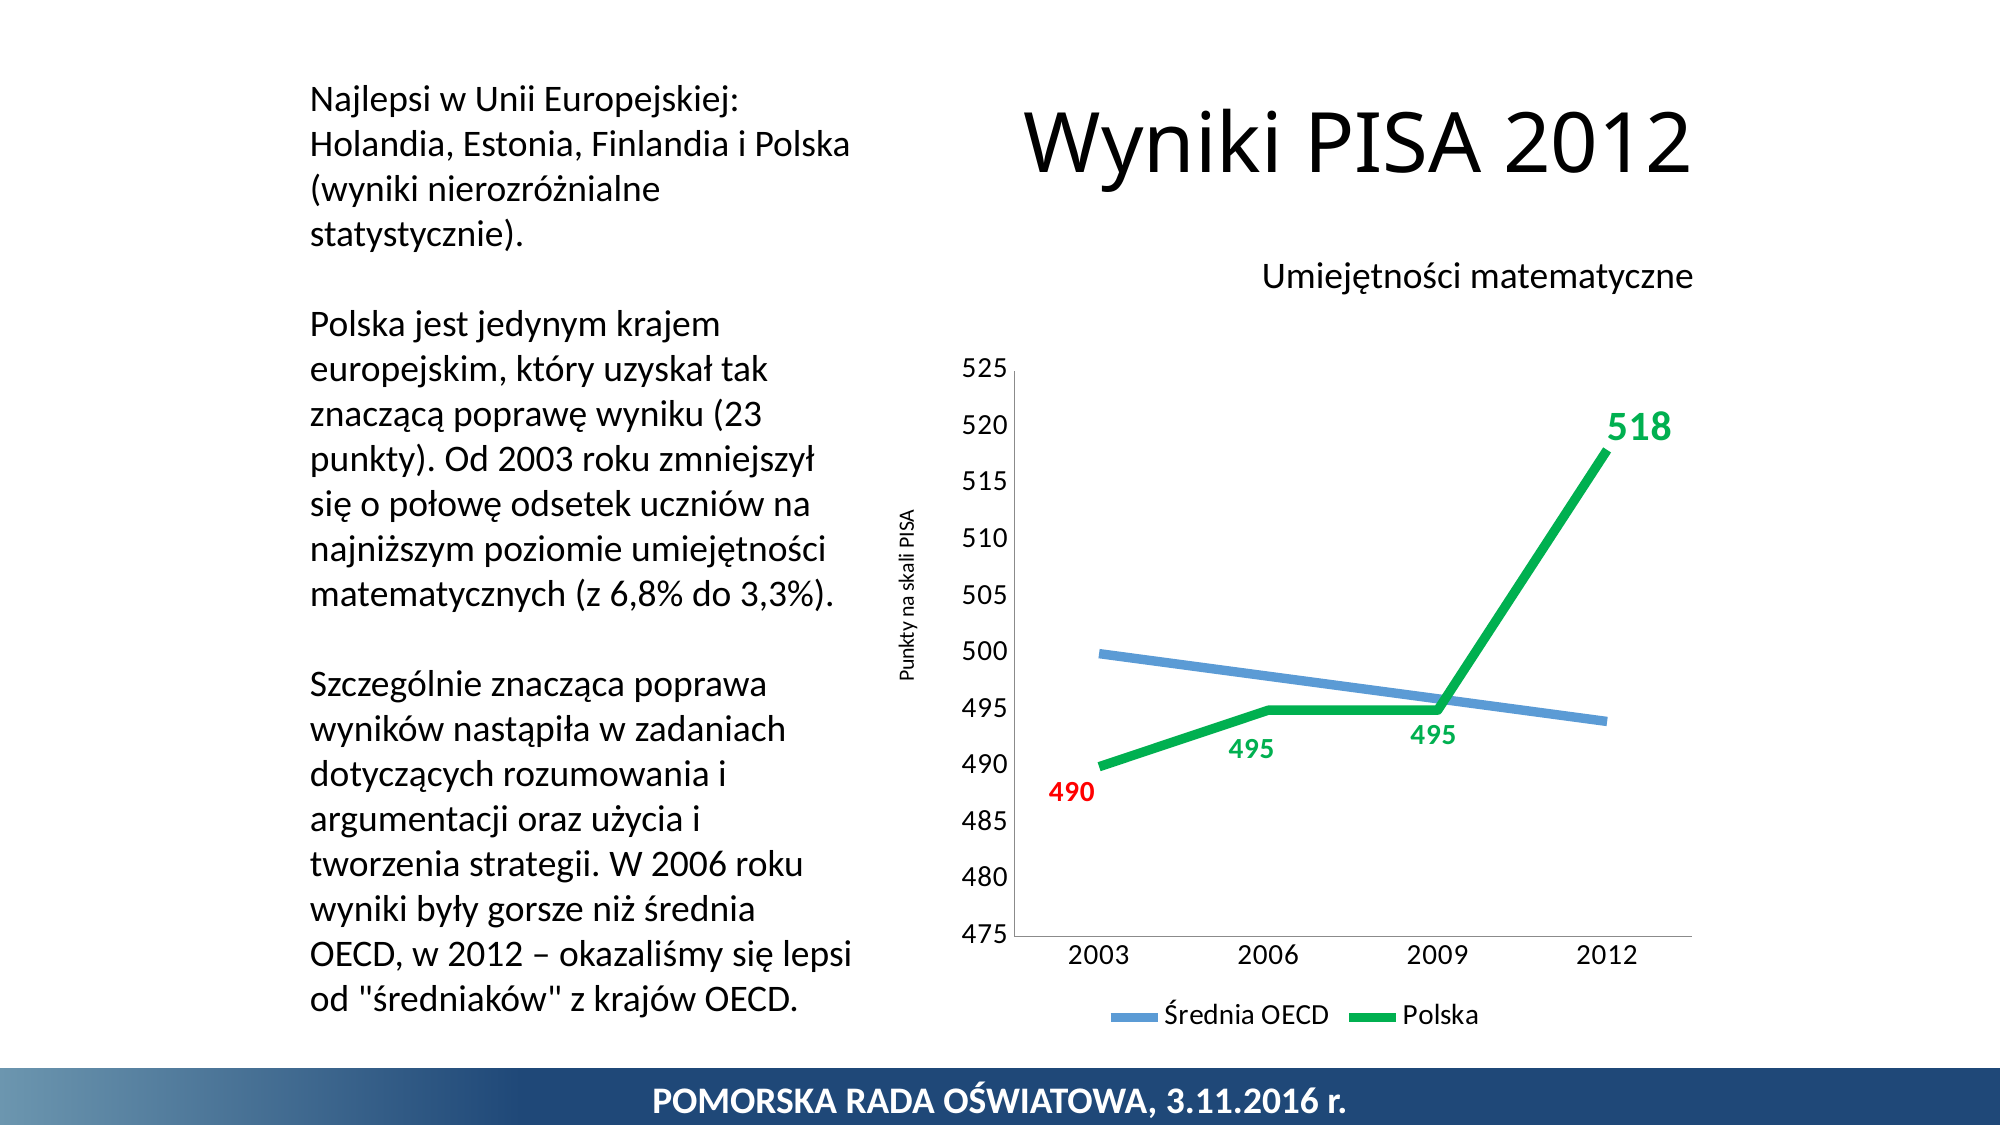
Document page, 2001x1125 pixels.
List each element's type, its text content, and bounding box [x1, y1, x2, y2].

text_box POMORSKA RADA OŚWIATOWA, 3.11.2016 r. [0, 1068, 2000, 1125]
chart [881, 341, 1709, 1039]
text_box Najlepsi w Unii Europejskiej: Holandia, Estonia, Finlandia i Polska (wyniki nierozróżnialne statystycznie). Polska jest jedynym krajem europejskim, który uzyskał tak znaczącą poprawę wyniku (23 punkty). Od 2003 roku zmniejszył się o połowę odsetek uczniów na najniższym poziomie umiejętności matematycznych (z 6,8% do 3,3%). Szczególnie znacząca poprawa wyników nastąpiła w zadaniach dotyczących rozumowania i argumentacji oraz użycia i tworzenia strategii. W 2006 roku wyniki były gorsze niż średnia OECD, w 2012 – okazaliśmy się lepsi od "średniaków" z krajów OECD. [295, 66, 870, 1027]
text_box Wyniki PISA 2012 [927, 45, 1709, 233]
text_box Umiejętności matematyczne [893, 243, 1709, 304]
